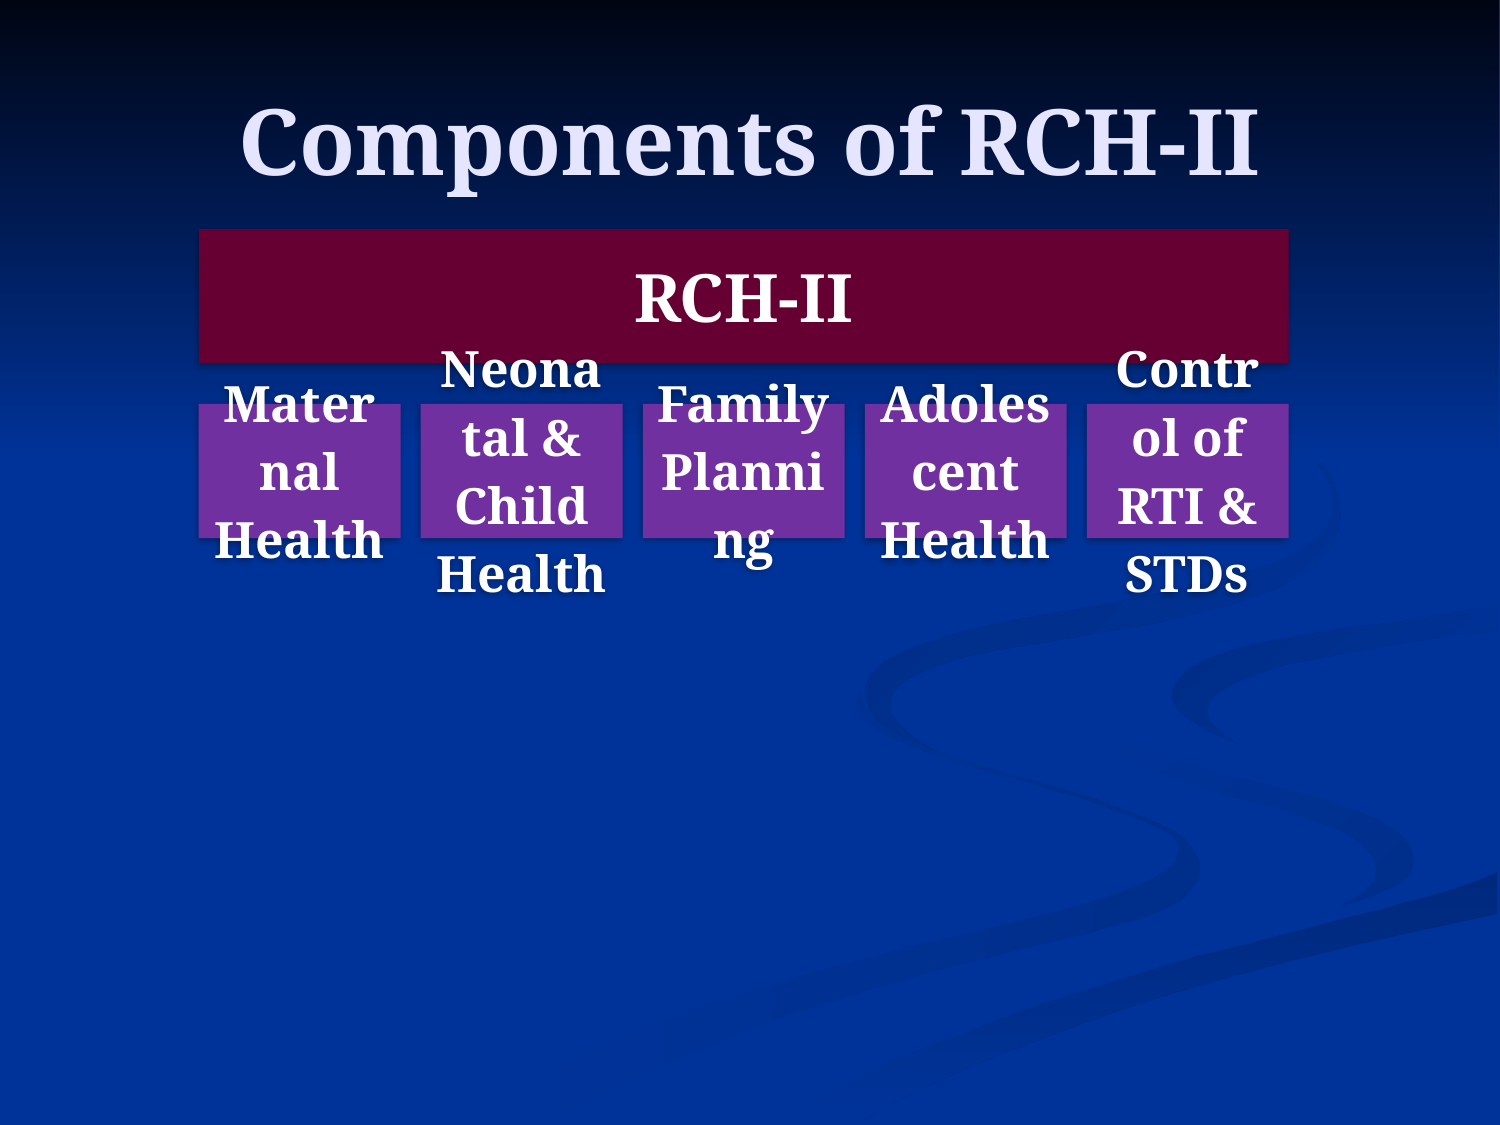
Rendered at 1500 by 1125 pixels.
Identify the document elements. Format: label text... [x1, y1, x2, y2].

title Components of RCH-II [74, 44, 1426, 228]
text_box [62, 228, 1426, 1063]
